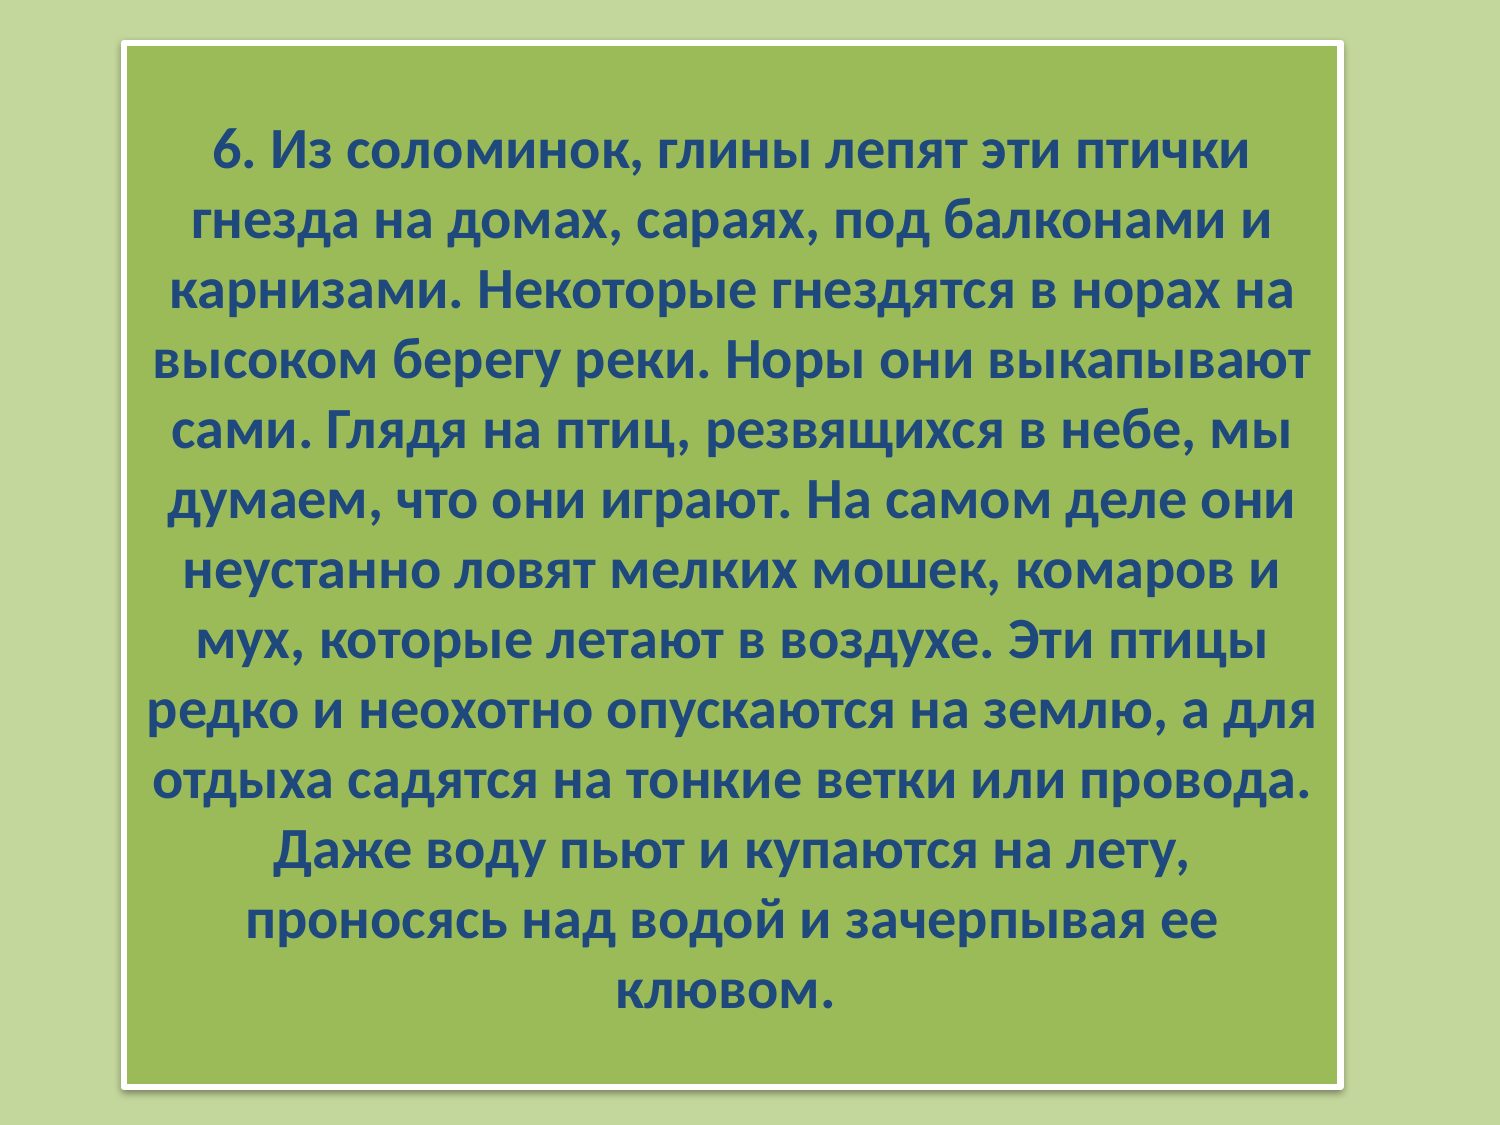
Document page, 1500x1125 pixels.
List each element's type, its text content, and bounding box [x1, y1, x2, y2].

text_box 6. Из соломинок, глины лепят эти птички гнезда на домах, сараях, под балконами и карнизами. Некоторые гнездятся в норах на высоком берегу реки. Норы они выкапывают сами. Глядя на птиц, резвящихся в небе, мы думаем, что они играют. На самом деле они неустанно ловят мелких мошек, комаров и мух, которые летают в воздухе. Эти птицы редко и неохотно опускаются на землю, а для отдыха садятся на тонкие ветки или провода. Даже воду пьют и купаются на лету, проносясь над водой и зачерпывая ее клювом. [121, 40, 1344, 1090]
